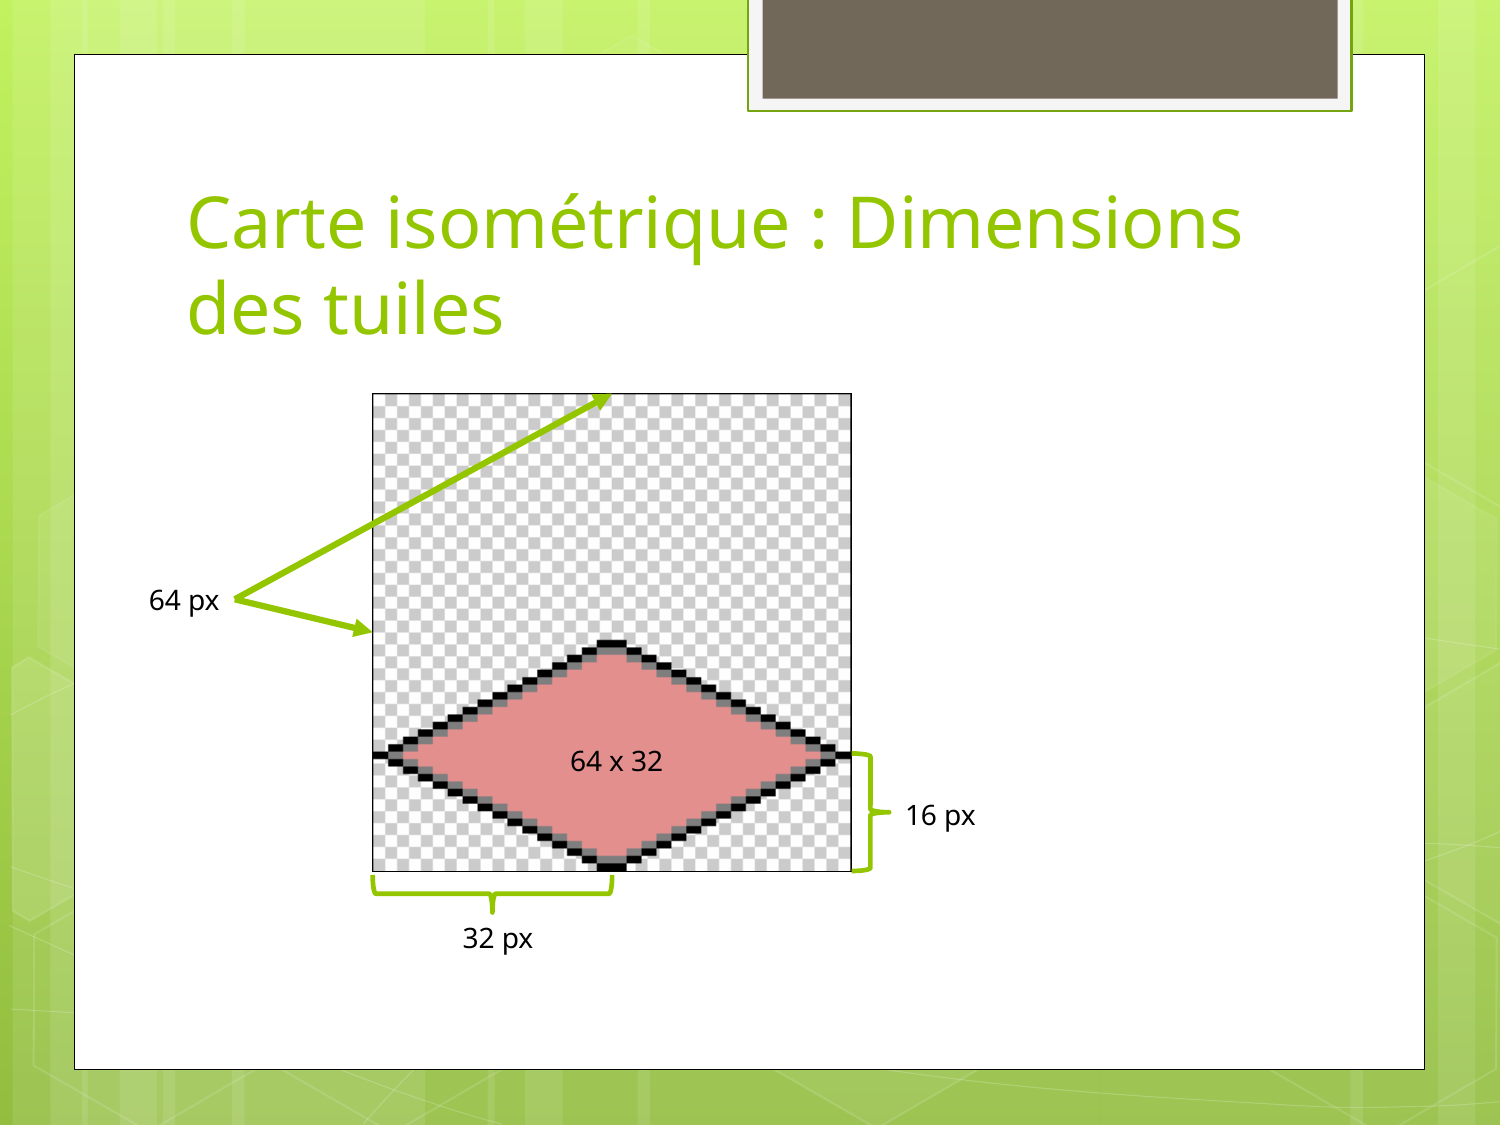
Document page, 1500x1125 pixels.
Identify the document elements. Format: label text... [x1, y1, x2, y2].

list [372, 393, 852, 872]
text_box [235, 608, 373, 633]
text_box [235, 393, 613, 600]
text_box 16 px [890, 789, 991, 838]
text_box 64 px [134, 575, 229, 624]
text_box [857, 752, 890, 872]
text_box [371, 879, 613, 913]
text_box 32 px [447, 913, 549, 962]
title Carte isométrique : Dimensions des tuiles [171, 168, 1324, 357]
